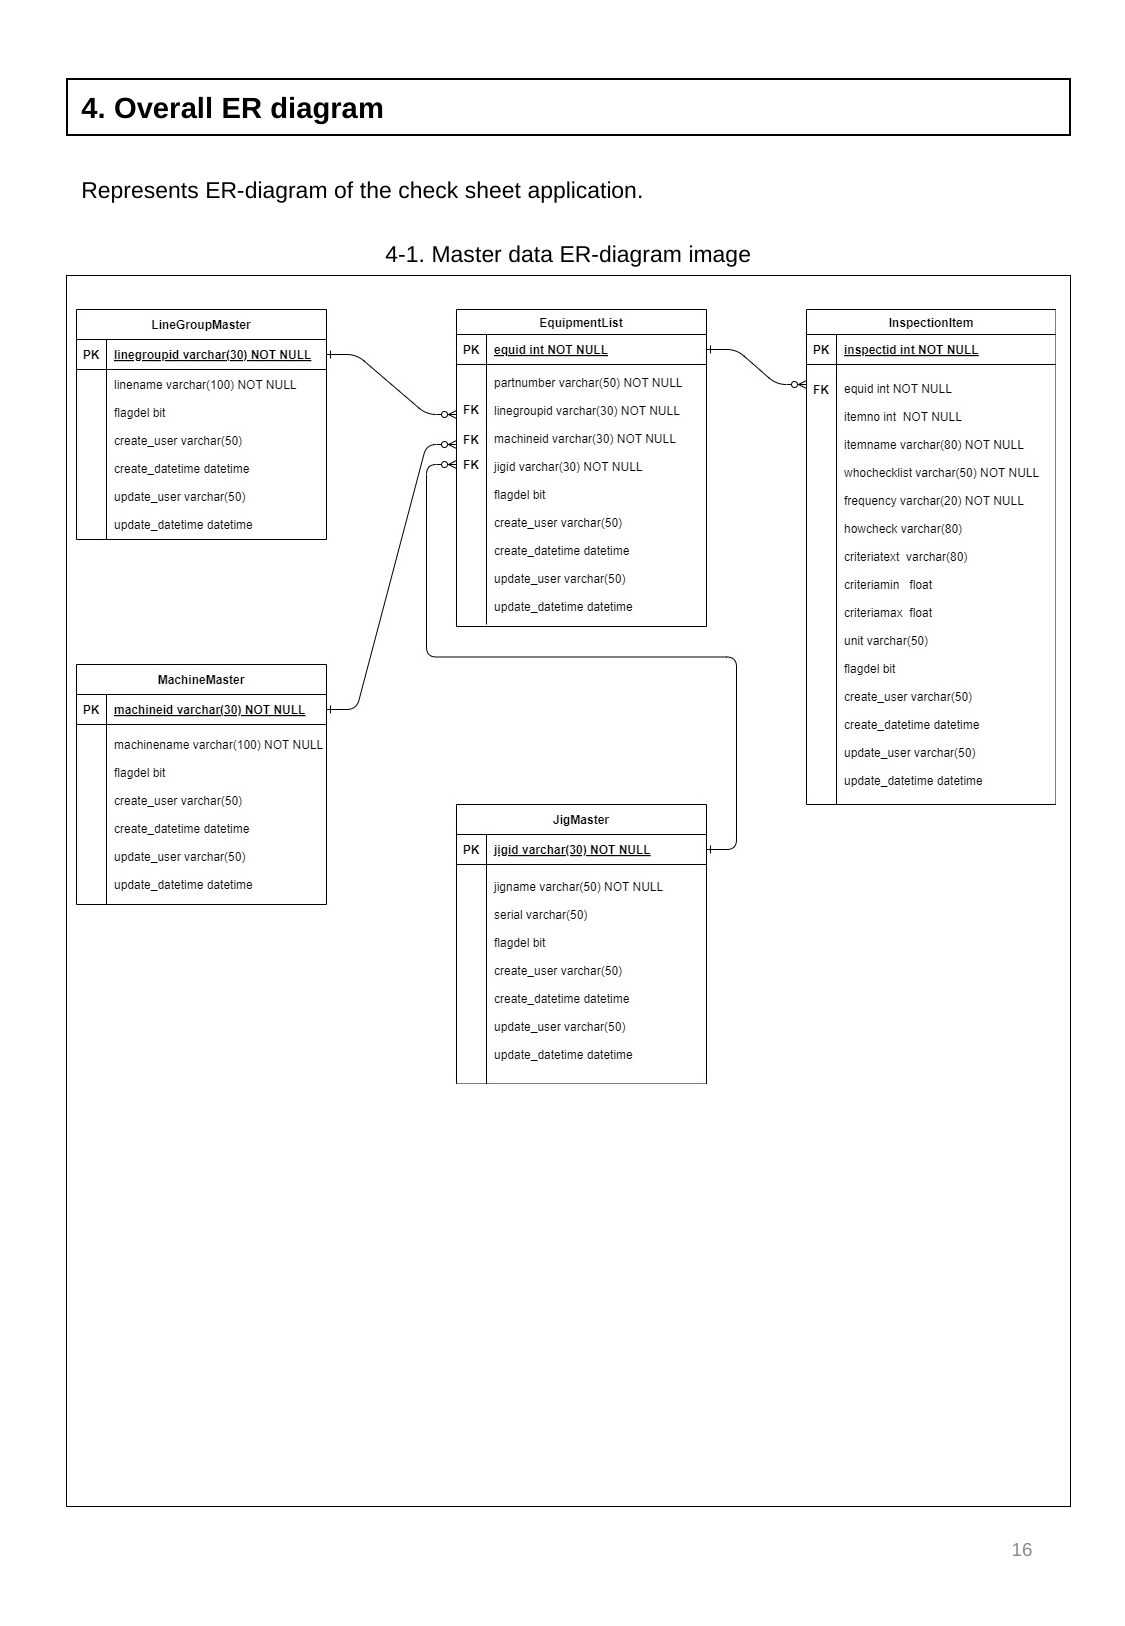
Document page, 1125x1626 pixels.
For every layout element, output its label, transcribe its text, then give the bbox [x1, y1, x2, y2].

text_box [66, 274, 1071, 1507]
text_box 4. Overall ER diagram [66, 78, 1071, 136]
text_box Represents ER-diagram of the check sheet application. [66, 168, 1071, 211]
slide_number 16 [794, 1507, 1048, 1593]
picture [76, 309, 1056, 1084]
text_box 4-1. Master data ER-diagram image [66, 232, 1071, 274]
